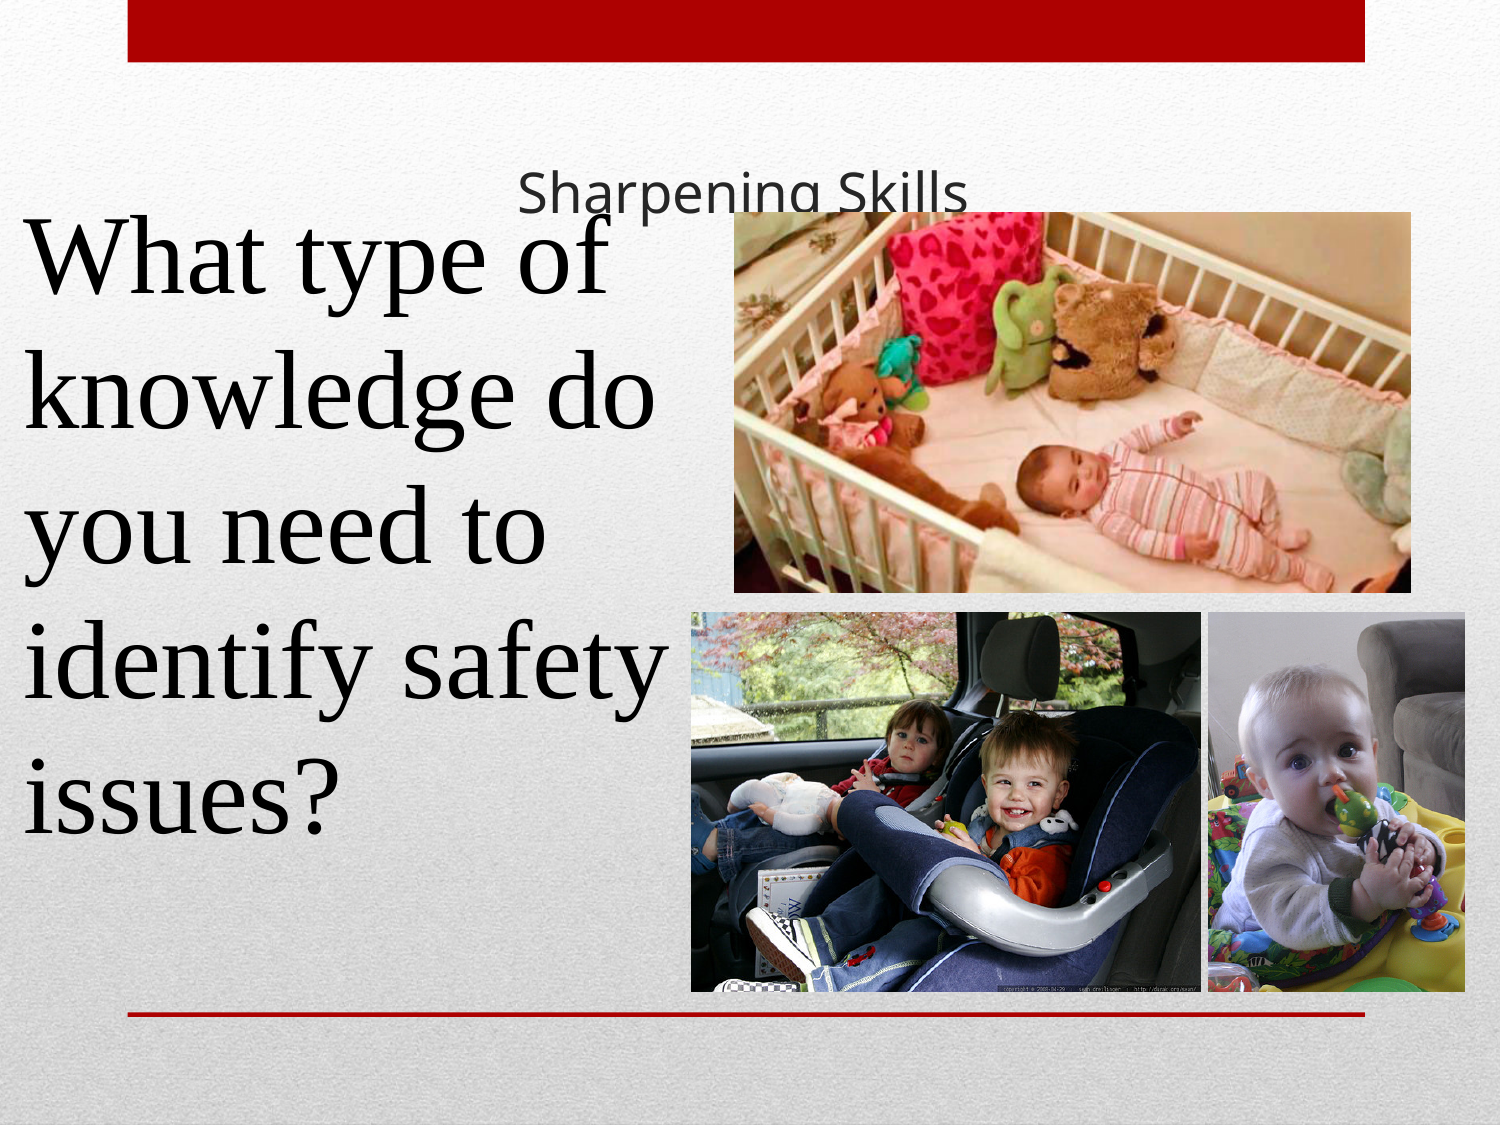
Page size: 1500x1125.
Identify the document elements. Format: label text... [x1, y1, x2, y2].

title Sharpening Skills [187, 149, 1300, 300]
picture [690, 611, 1202, 993]
text_box What type of knowledge do you need to identify safety issues? [9, 173, 692, 864]
picture [1207, 611, 1465, 993]
picture [733, 211, 1411, 594]
